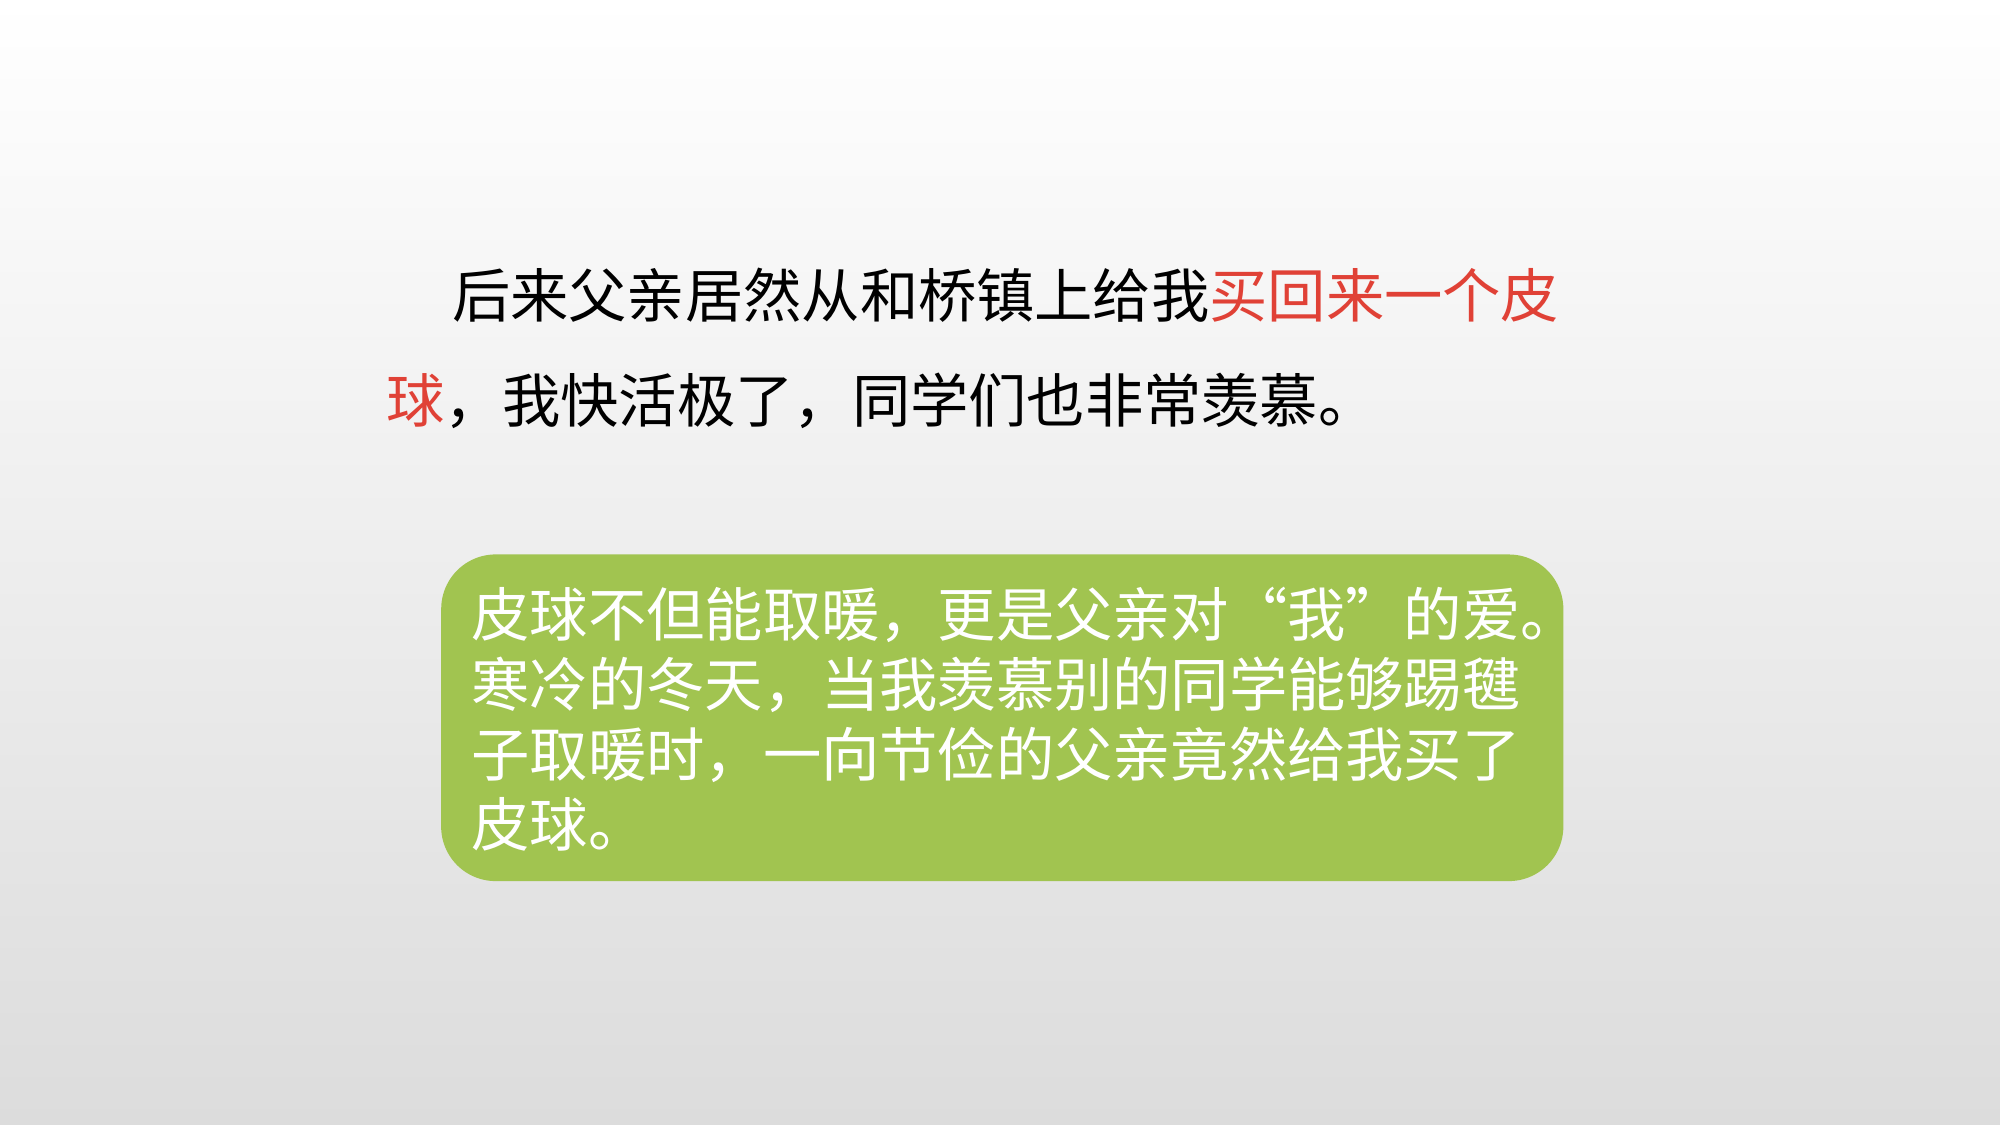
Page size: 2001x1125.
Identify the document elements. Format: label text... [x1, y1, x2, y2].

text_box 后来父亲居然从和桥镇上给我买回来一个皮球，我快活极了，同学们也非常羡慕。 [366, 214, 1582, 445]
text_box 皮球不但能取暖，更是父亲对“我”的爱。寒冷的冬天，当我羡慕别的同学能够踢毽子取暖时，一向节俭的父亲竟然给我买了皮球。 [440, 553, 1565, 883]
